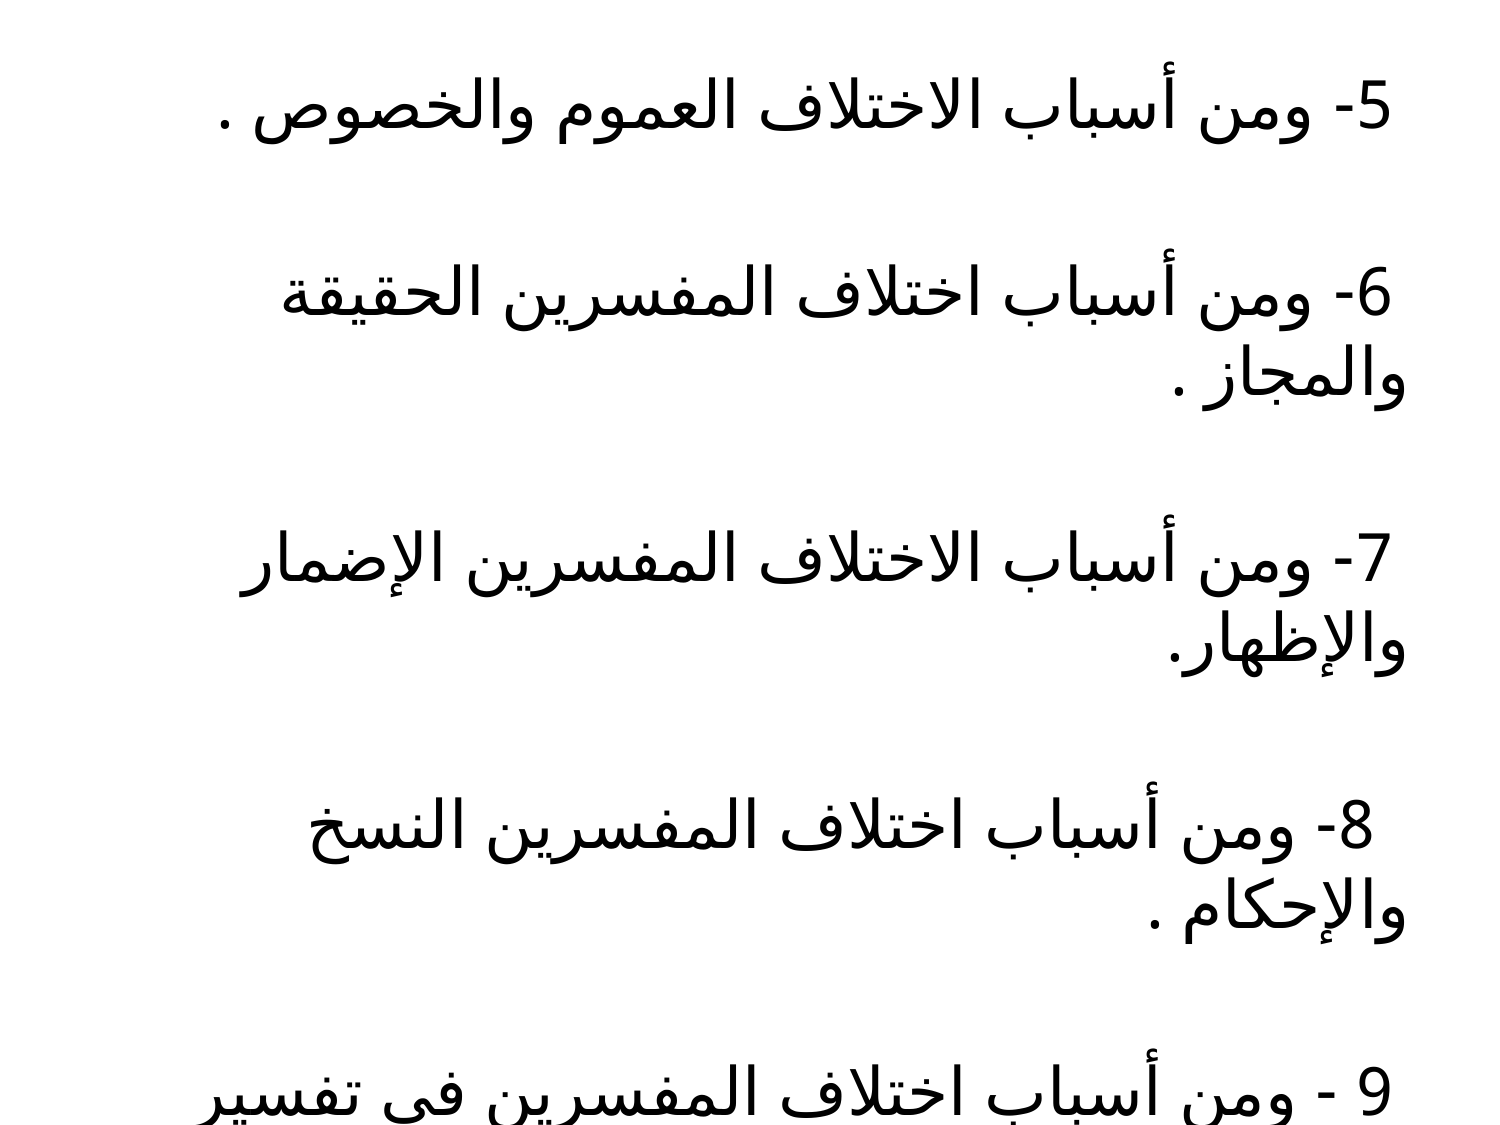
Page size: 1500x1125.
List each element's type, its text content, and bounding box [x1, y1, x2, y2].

list 5- ومن أسباب الاختلاف العموم والخصوص . 6- ومن أسباب اختلاف المفسرين الحقيقة والمجاز . 7- ومن أسباب الاختلاف المفسرين الإضمار والإظهار. 8- ومن أسباب اختلاف المفسرين النسخ والإحكام . 9 - ومن أسباب اختلاف المفسرين في تفسير الآية . [75, 54, 1425, 1005]
